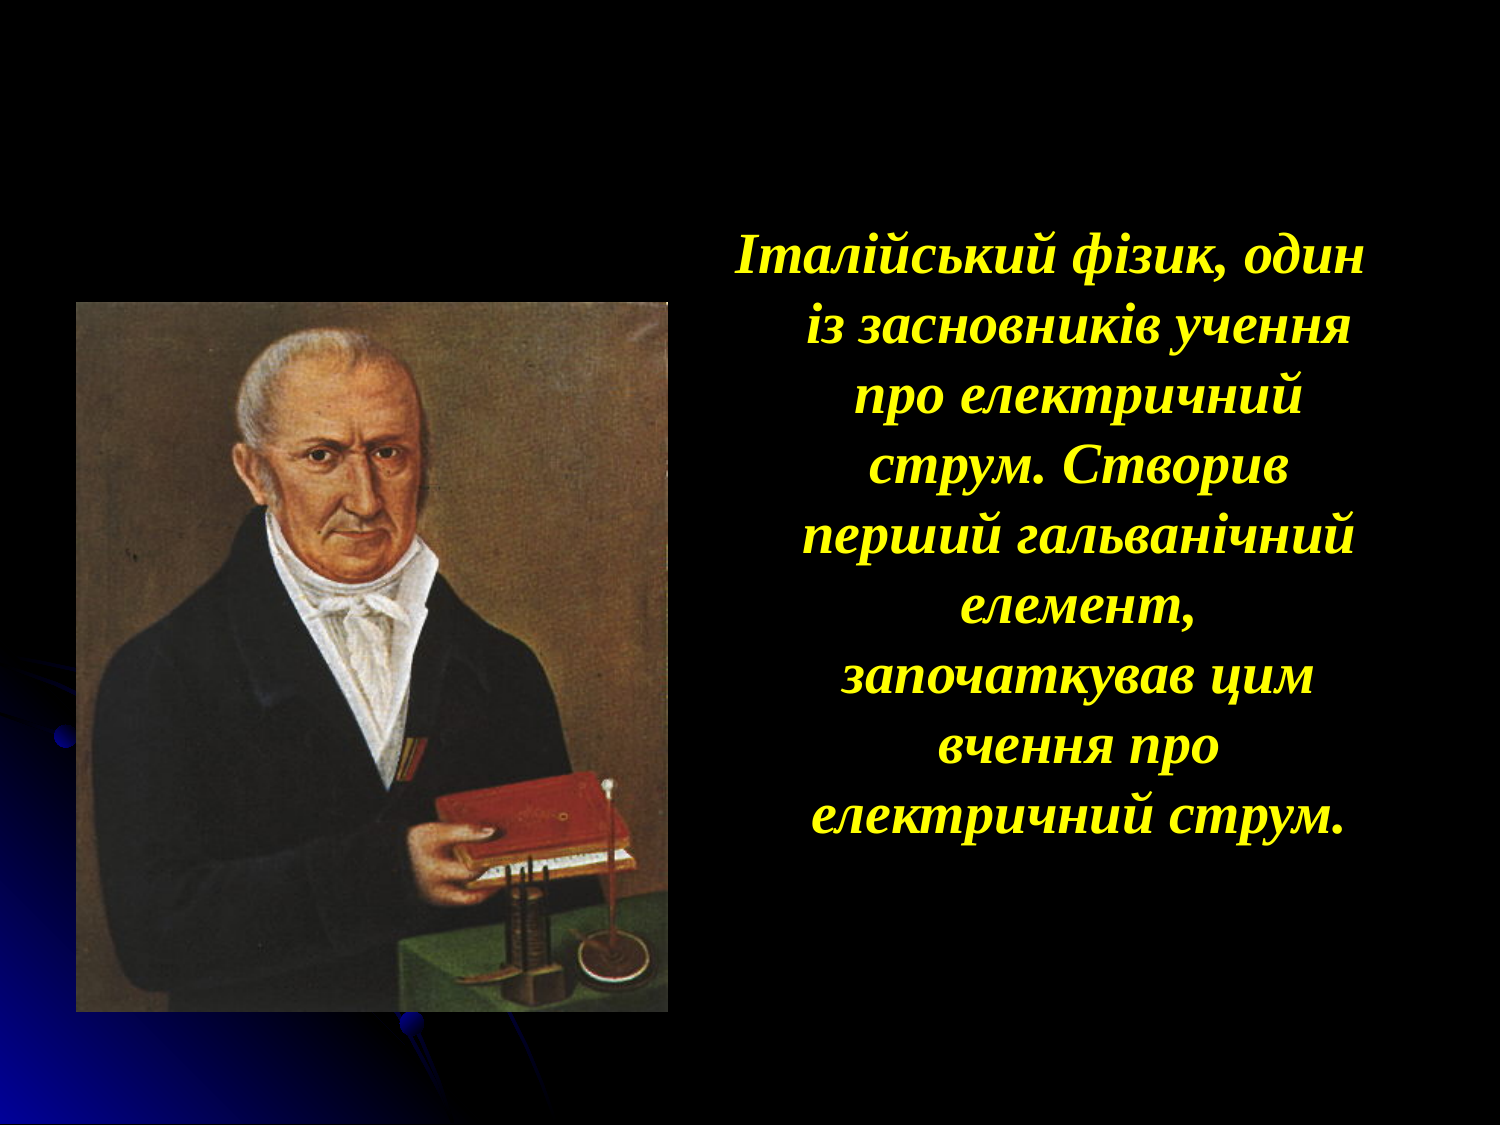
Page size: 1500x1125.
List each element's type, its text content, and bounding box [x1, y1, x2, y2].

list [76, 302, 668, 1012]
list Італійський фізик, один із засновників учення про електричний струм. Створив перший гальванічний елемент, започаткував цим вчення про електричний струм. [714, 208, 1388, 1078]
